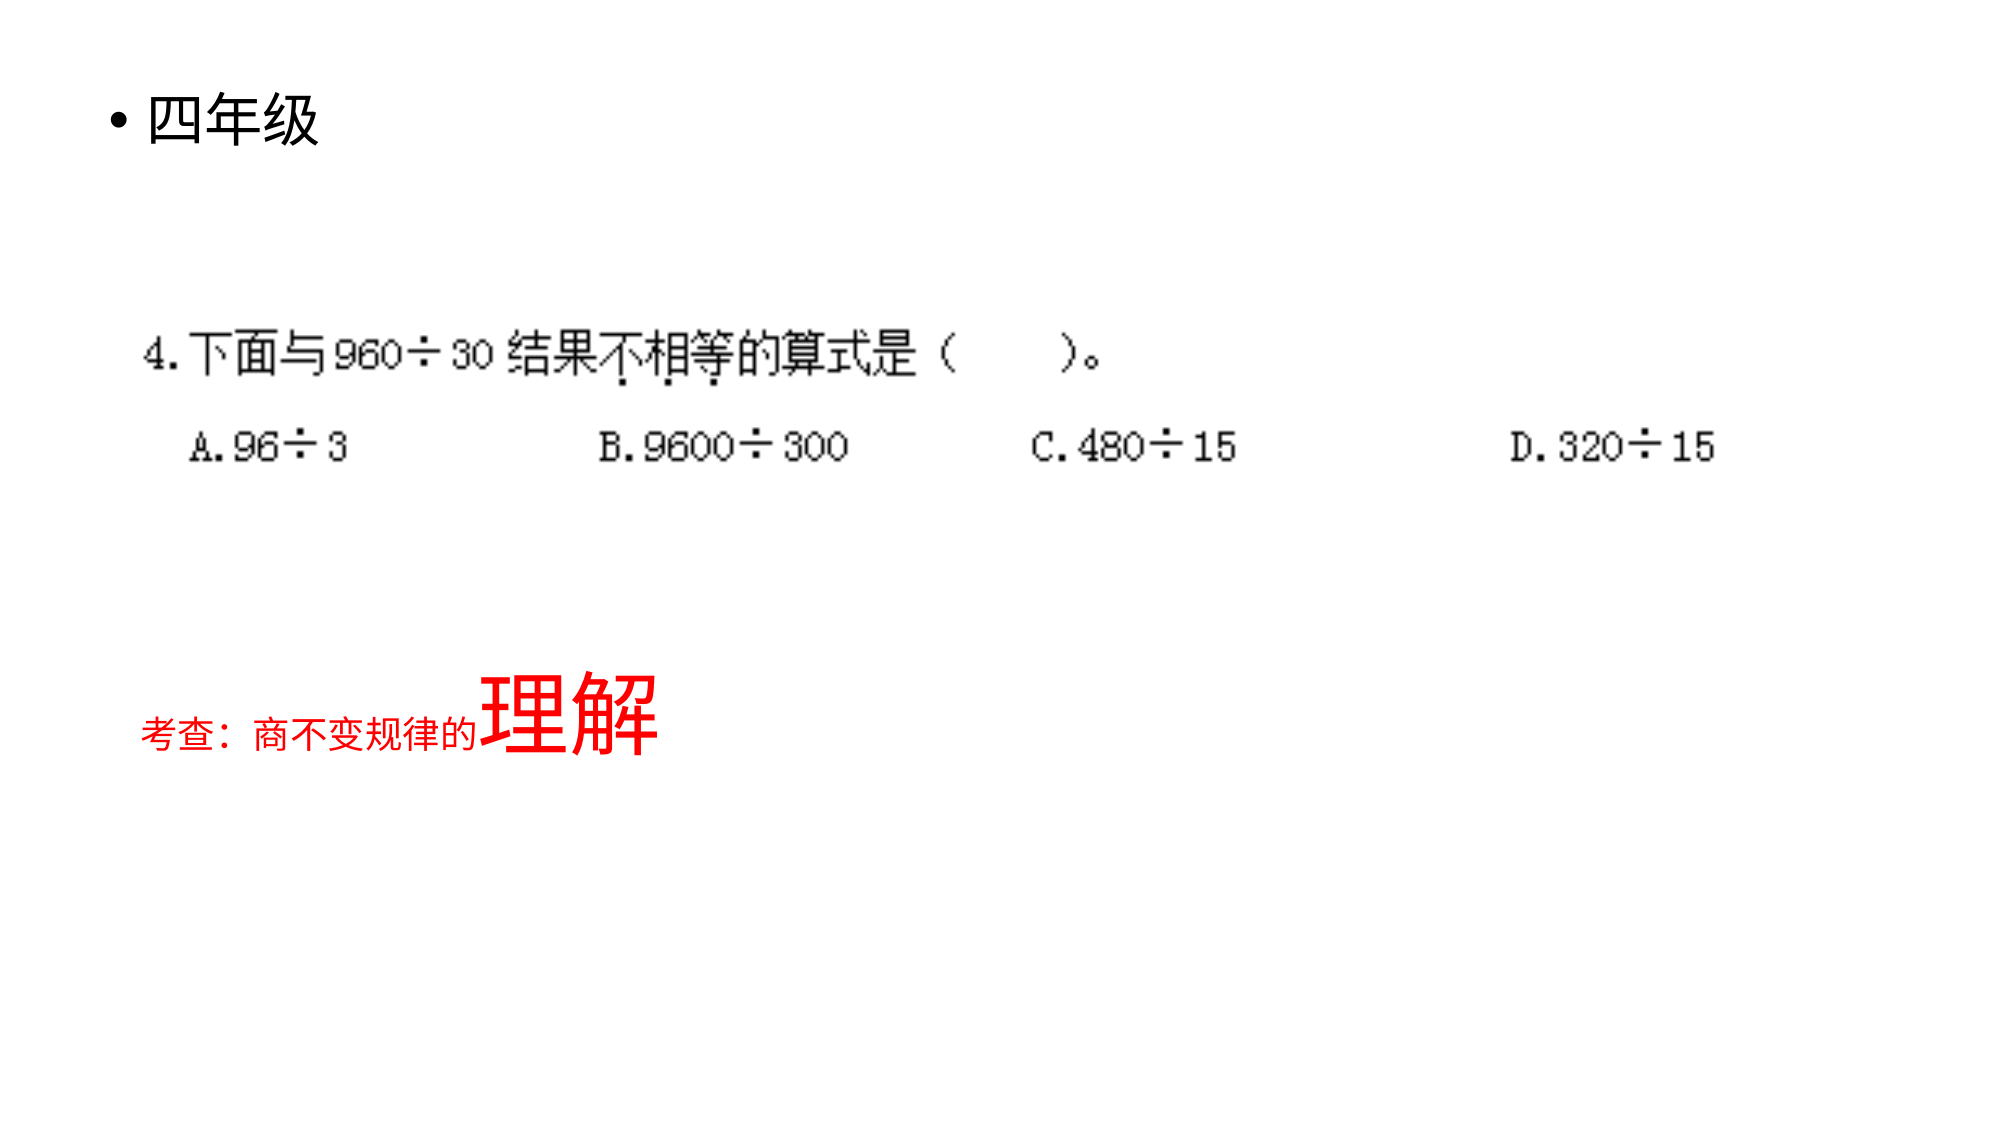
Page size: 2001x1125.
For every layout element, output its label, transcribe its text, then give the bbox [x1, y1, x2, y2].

picture [93, 311, 1786, 505]
list 四年级 [93, 83, 378, 193]
text_box 考查：商不变规律的理解 [125, 649, 1559, 775]
